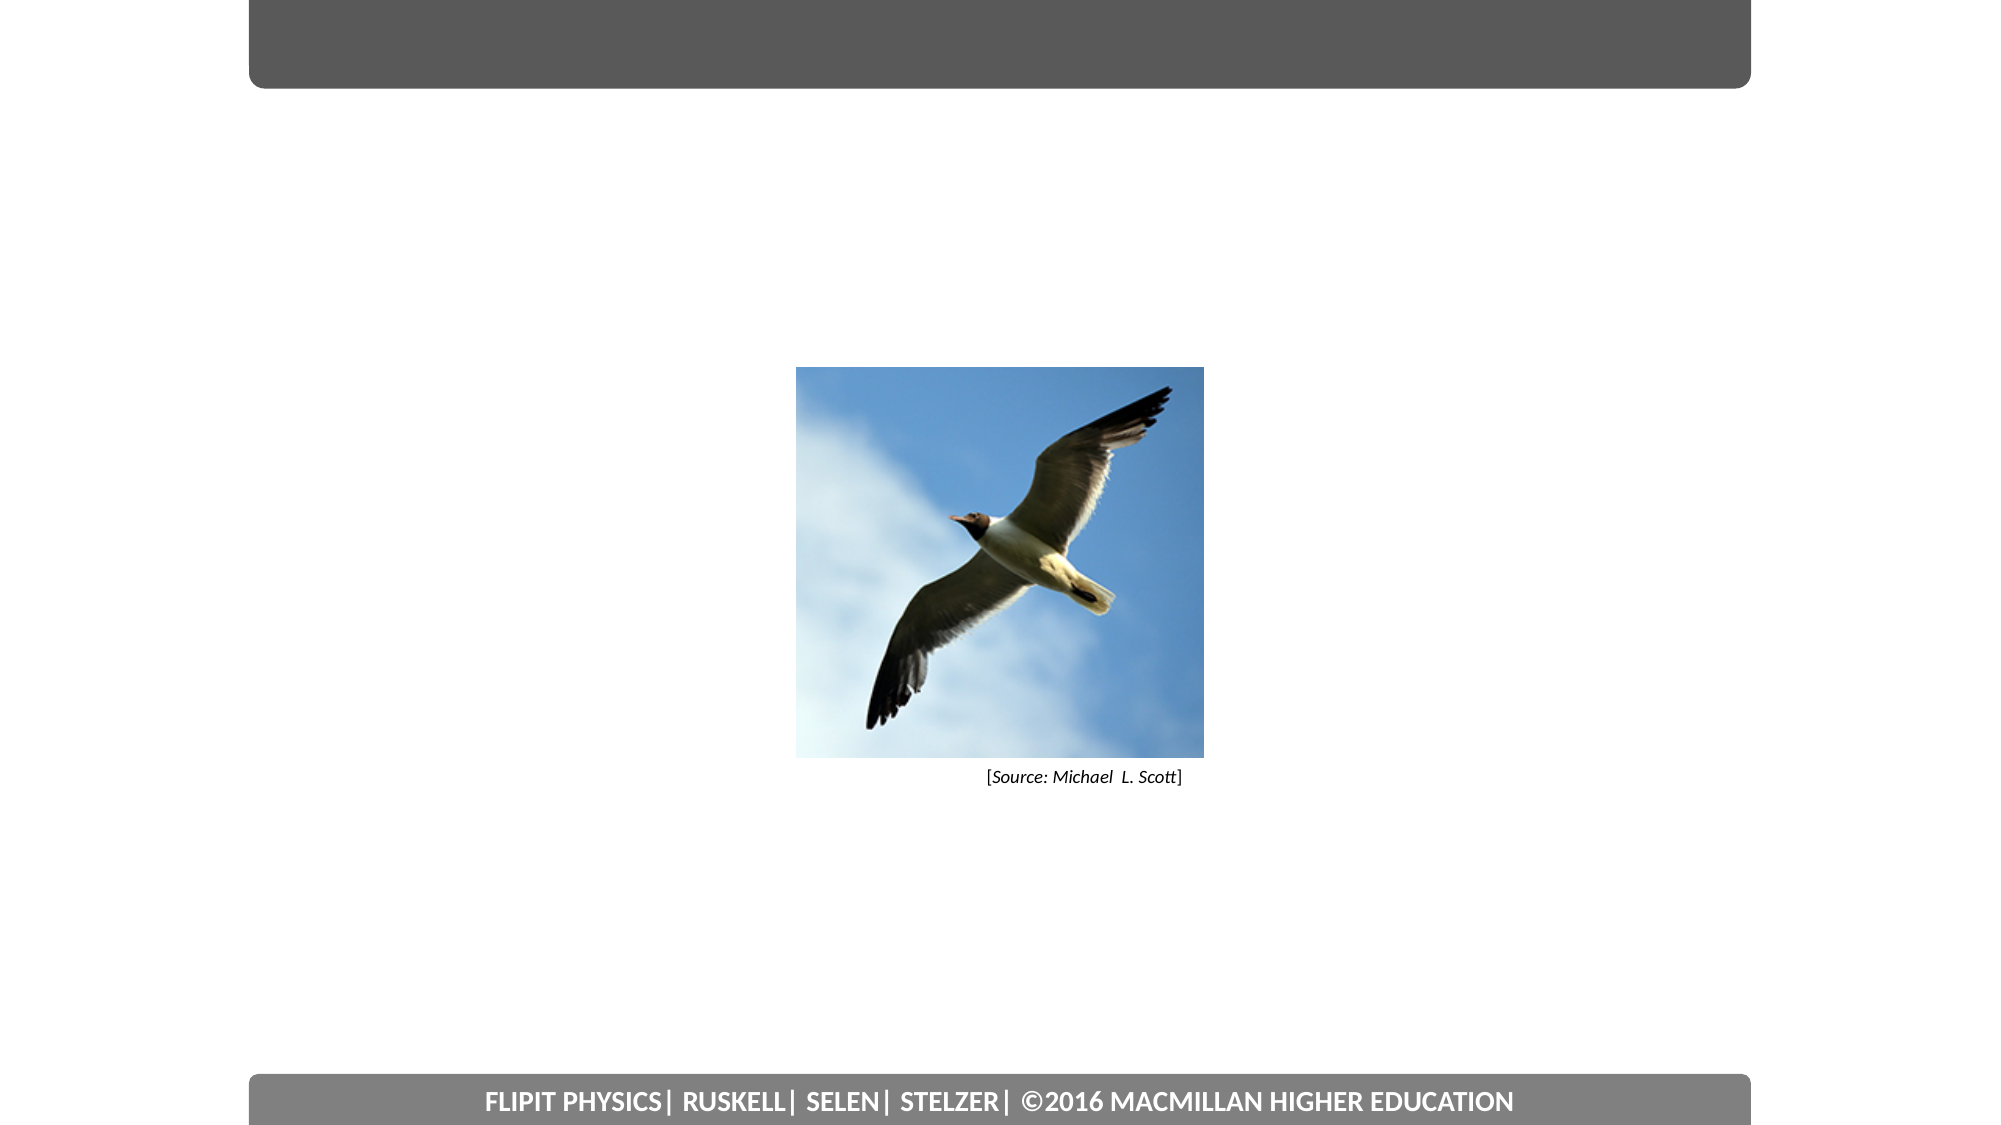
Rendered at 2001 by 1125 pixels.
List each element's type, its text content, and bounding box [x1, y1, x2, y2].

picture [796, 367, 1204, 758]
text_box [249, 1074, 1750, 1125]
text_box [248, 0, 1752, 89]
text_box [Source: Michael L. Scott] [971, 758, 1204, 796]
